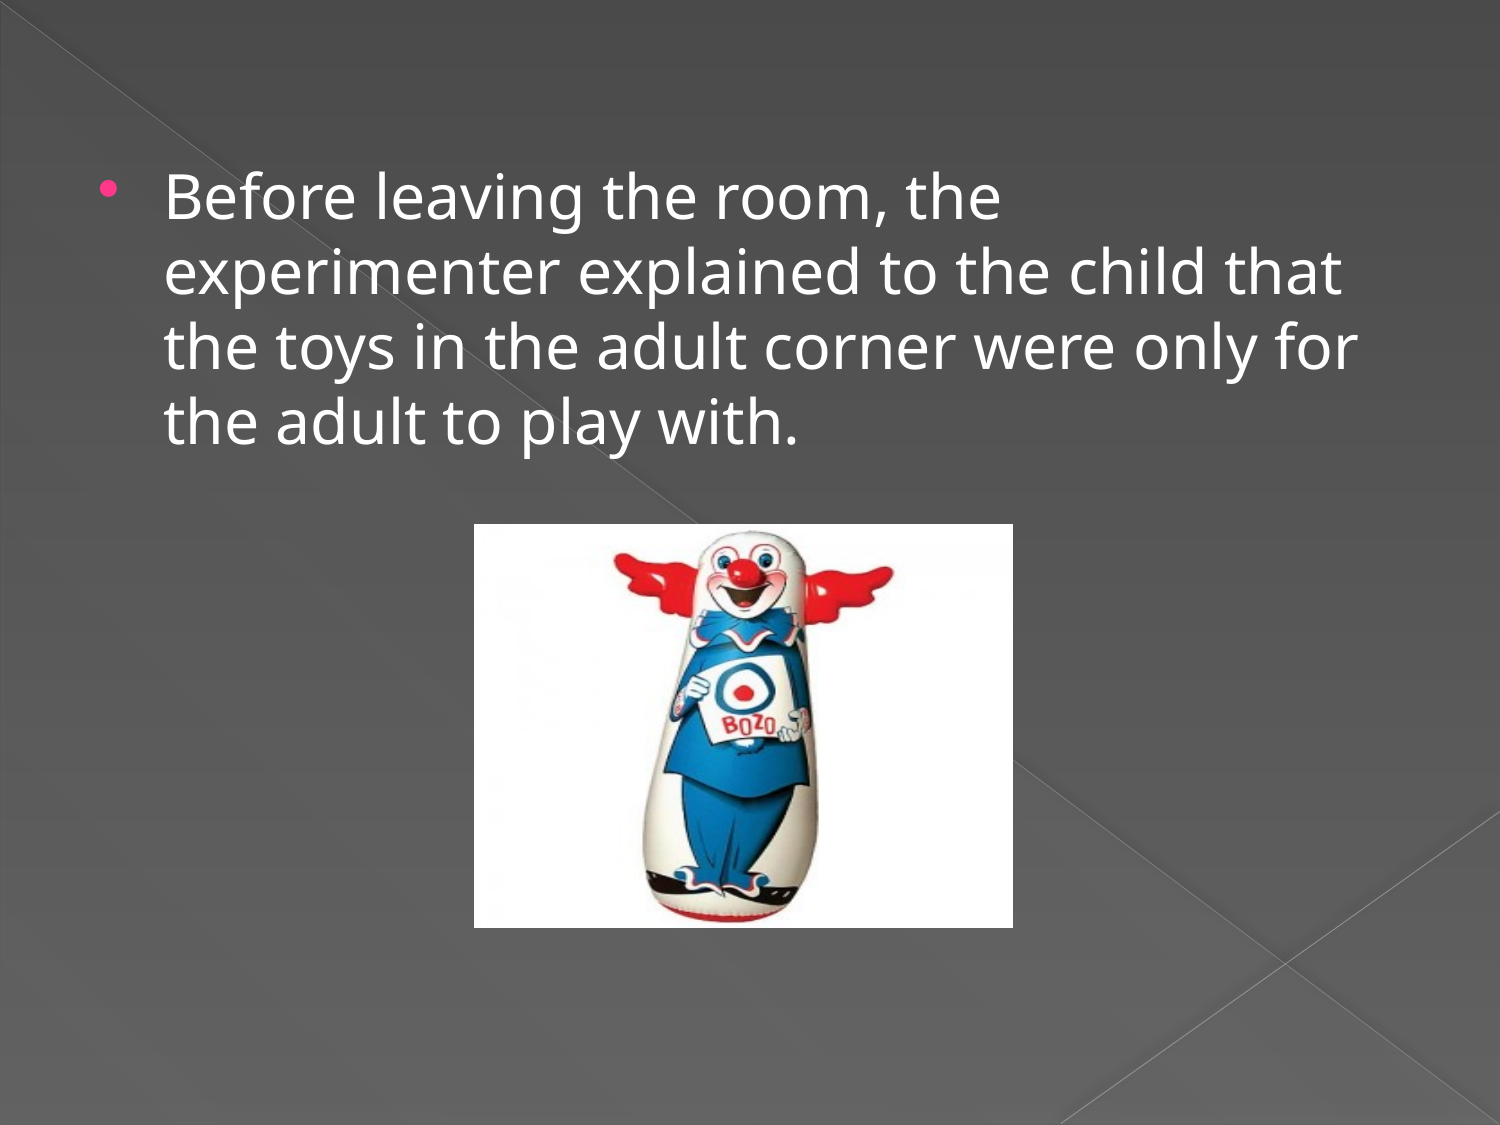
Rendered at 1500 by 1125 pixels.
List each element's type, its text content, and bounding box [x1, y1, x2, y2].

picture [474, 524, 1013, 928]
list Before leaving the room, the experimenter explained to the child that the toys in the adult corner were only for the adult to play with. [75, 149, 1425, 1059]
